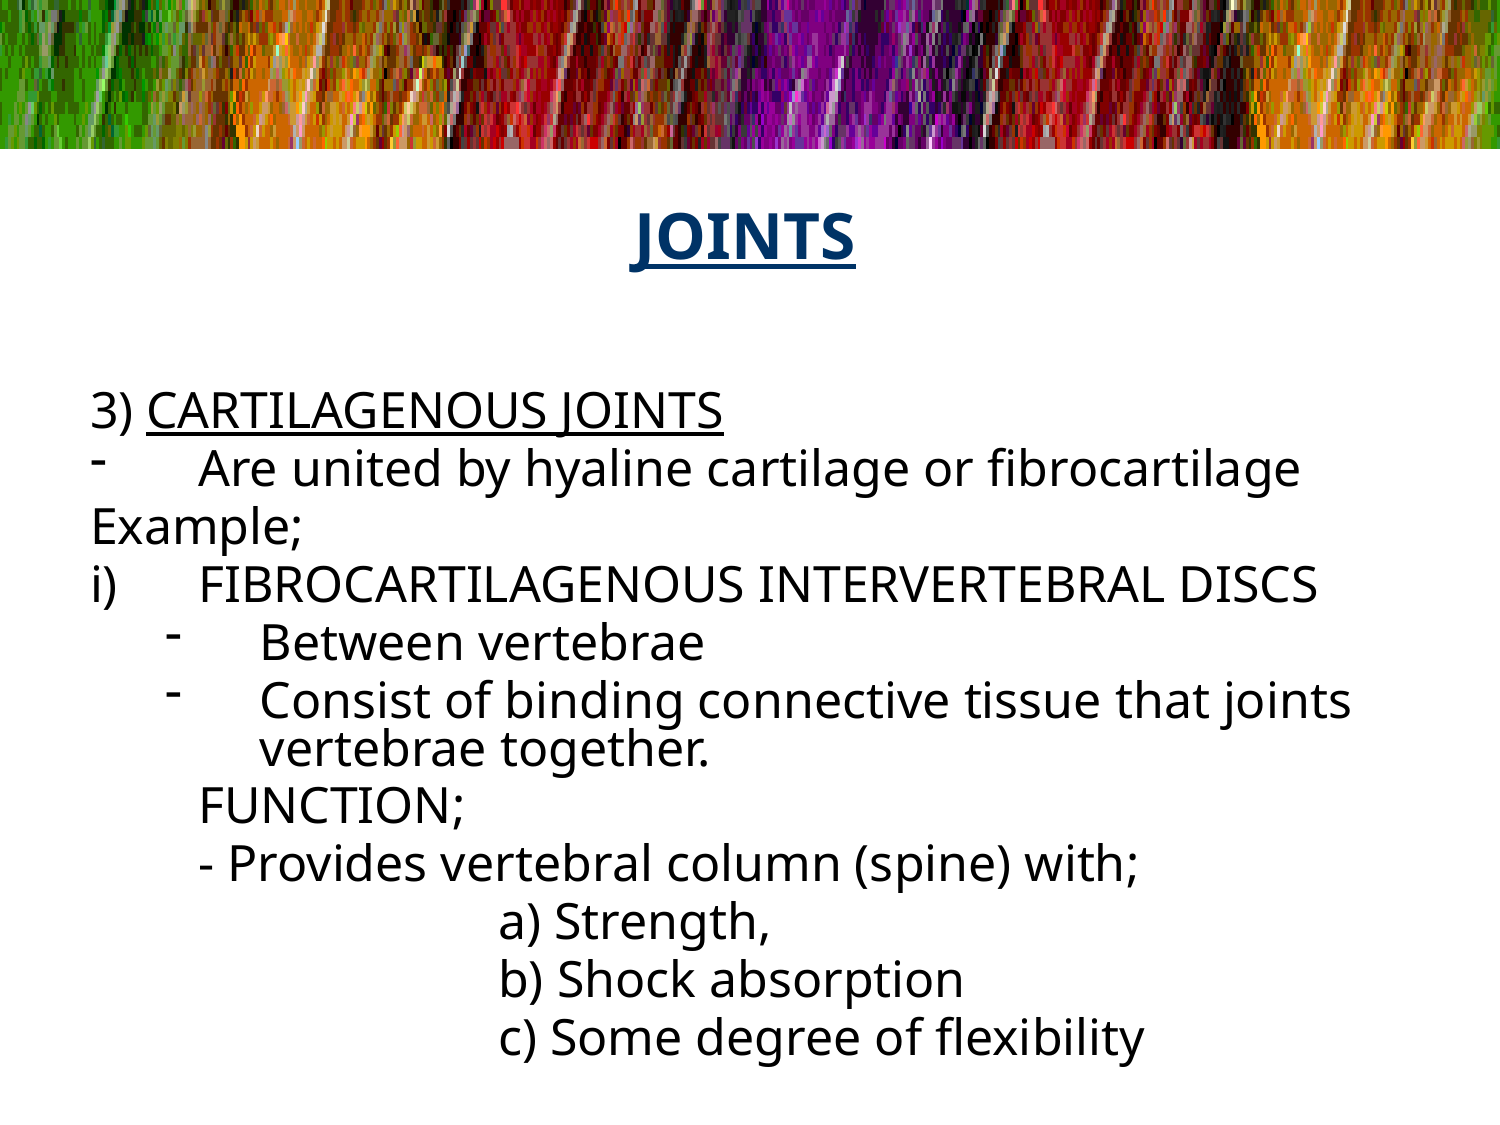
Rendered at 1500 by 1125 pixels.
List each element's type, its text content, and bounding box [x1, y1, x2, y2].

title JOINTS [70, 187, 1421, 281]
picture [0, 0, 1500, 149]
list 3) CARTILAGENOUS JOINTS Are united by hyaline cartilage or fibrocartilage Example; FIBROCARTILAGENOUS INTERVERTEBRAL DISCS Between vertebrae Consist of binding connective tissue that joints vertebrae together. FUNCTION; - Provides vertebral column (spine) with; a) Strength, b) Shock absorption c) Some degree of flexibility [74, 382, 1500, 1125]
